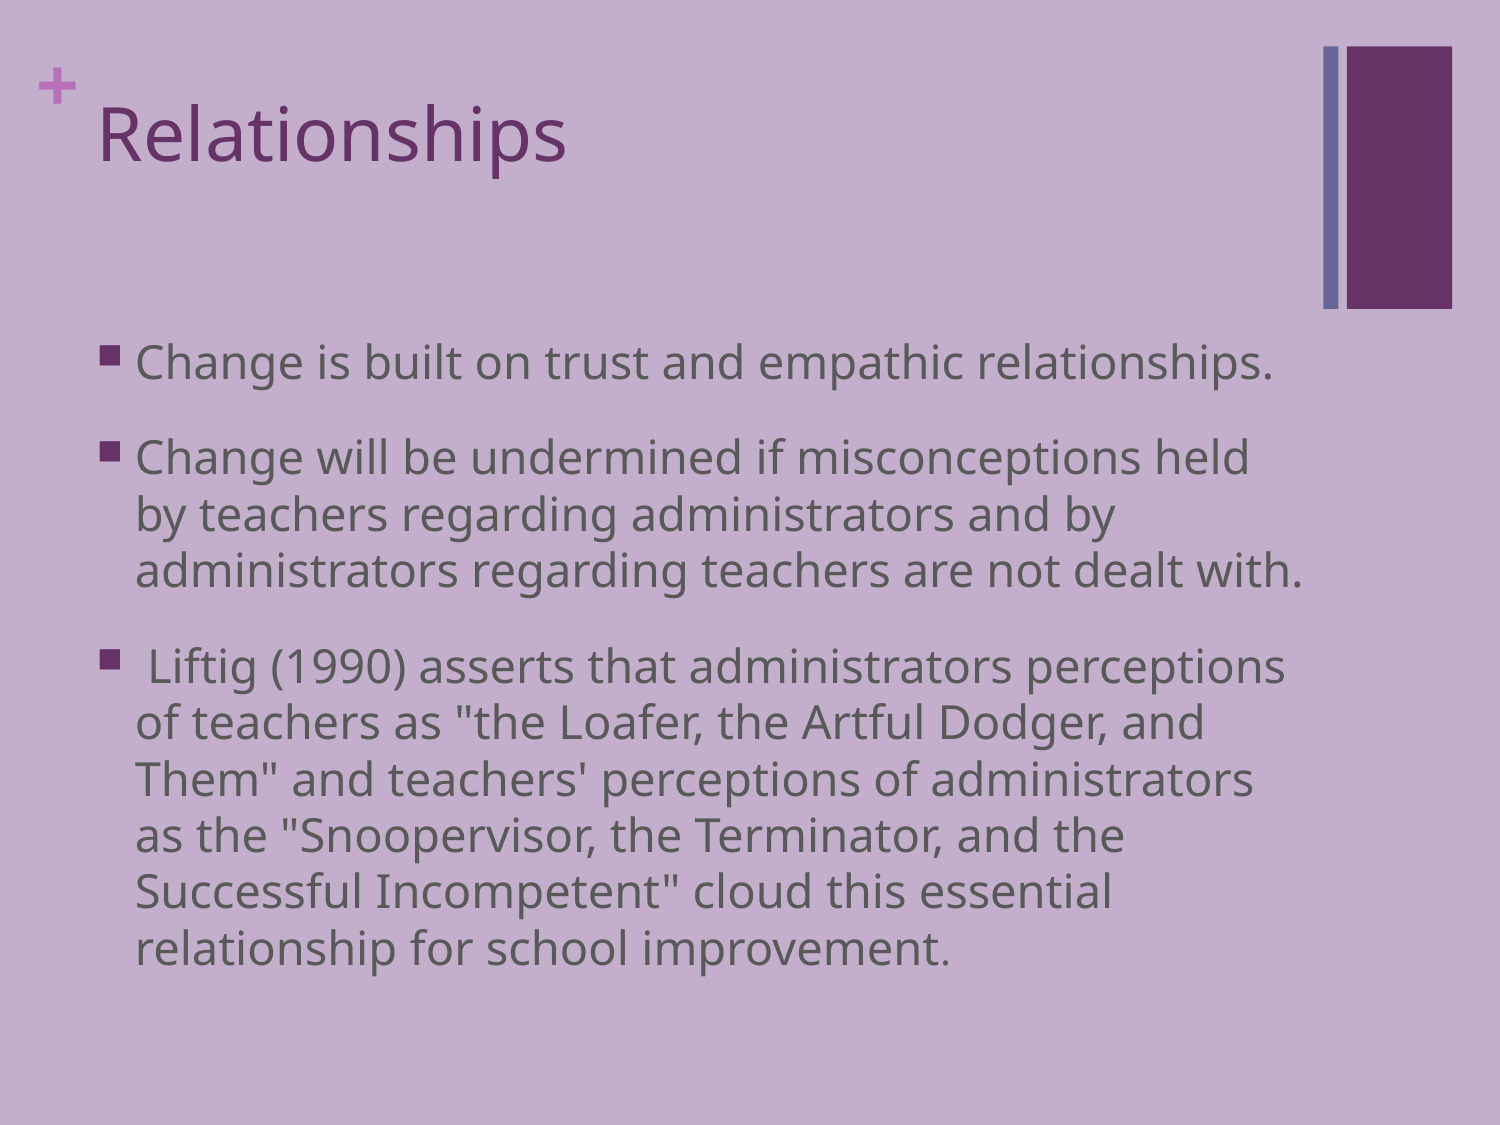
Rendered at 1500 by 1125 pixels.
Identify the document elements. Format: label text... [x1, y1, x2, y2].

list Change is built on trust and empathic relationships. Change will be undermined if misconceptions held by teachers regarding administrators and by administrators regarding teachers are not dealt with. Liftig (1990) asserts that administrators perceptions of teachers as "the Loafer, the Artful Dodger, and Them" and teachers' perceptions of administrators as the "Snoopervisor, the Terminator, and the Successful Incompetent" cloud this essential relationship for school improvement. [81, 324, 1322, 1005]
title Relationships [81, 79, 1322, 263]
